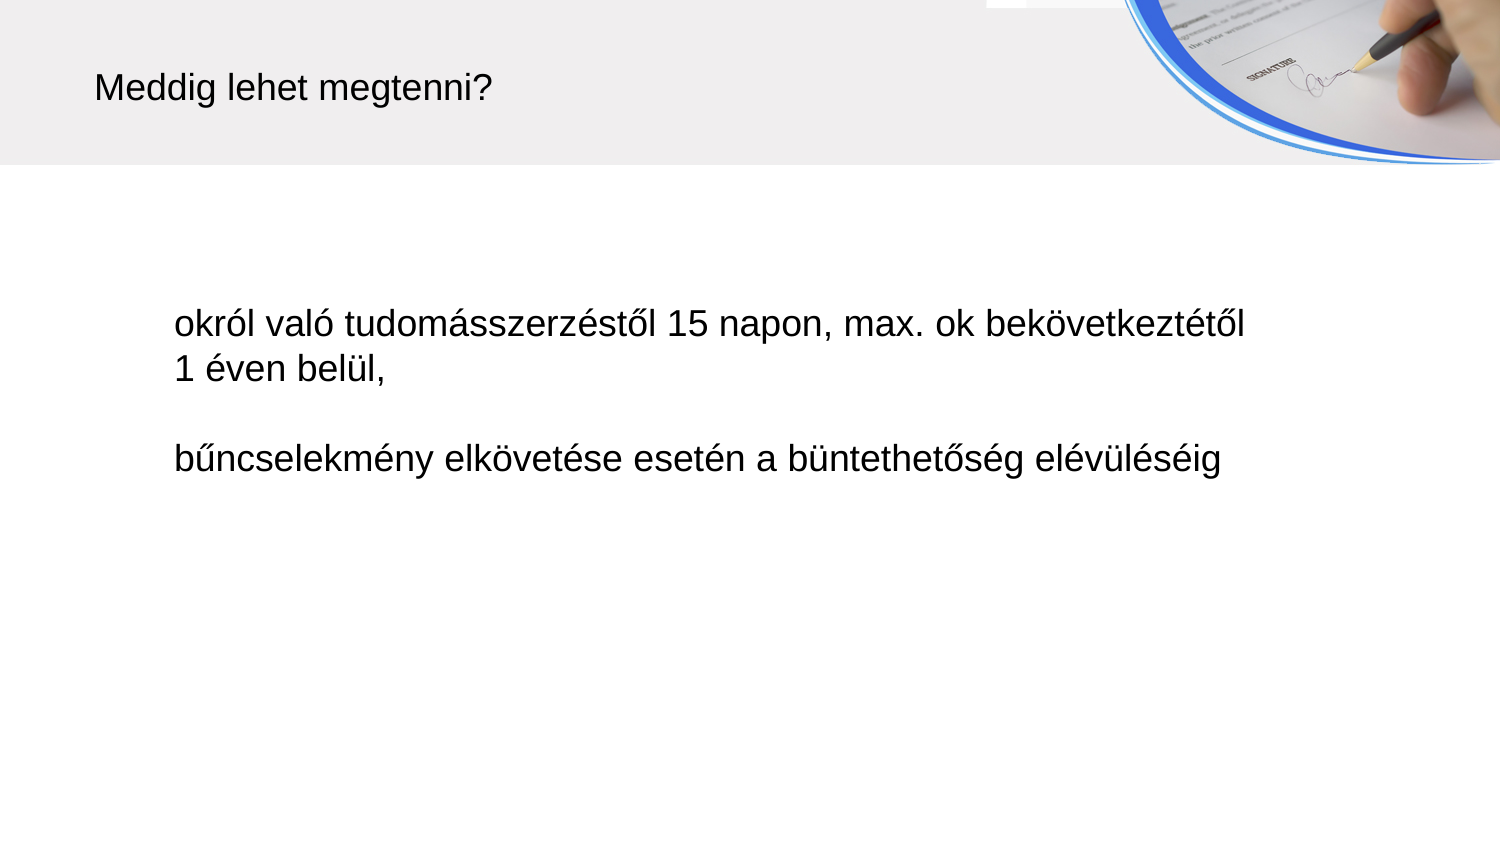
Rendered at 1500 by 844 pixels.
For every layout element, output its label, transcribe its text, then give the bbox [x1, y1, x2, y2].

picture [0, 0, 1500, 844]
text_box okról való tudomásszerzéstől 15 napon, max. ok bekövetkeztétől 1 éven belül, bűncselekmény elkövetése esetén a büntethetőség elévüléséig [159, 291, 1291, 487]
text_box Meddig lehet megtenni? [79, 55, 509, 116]
